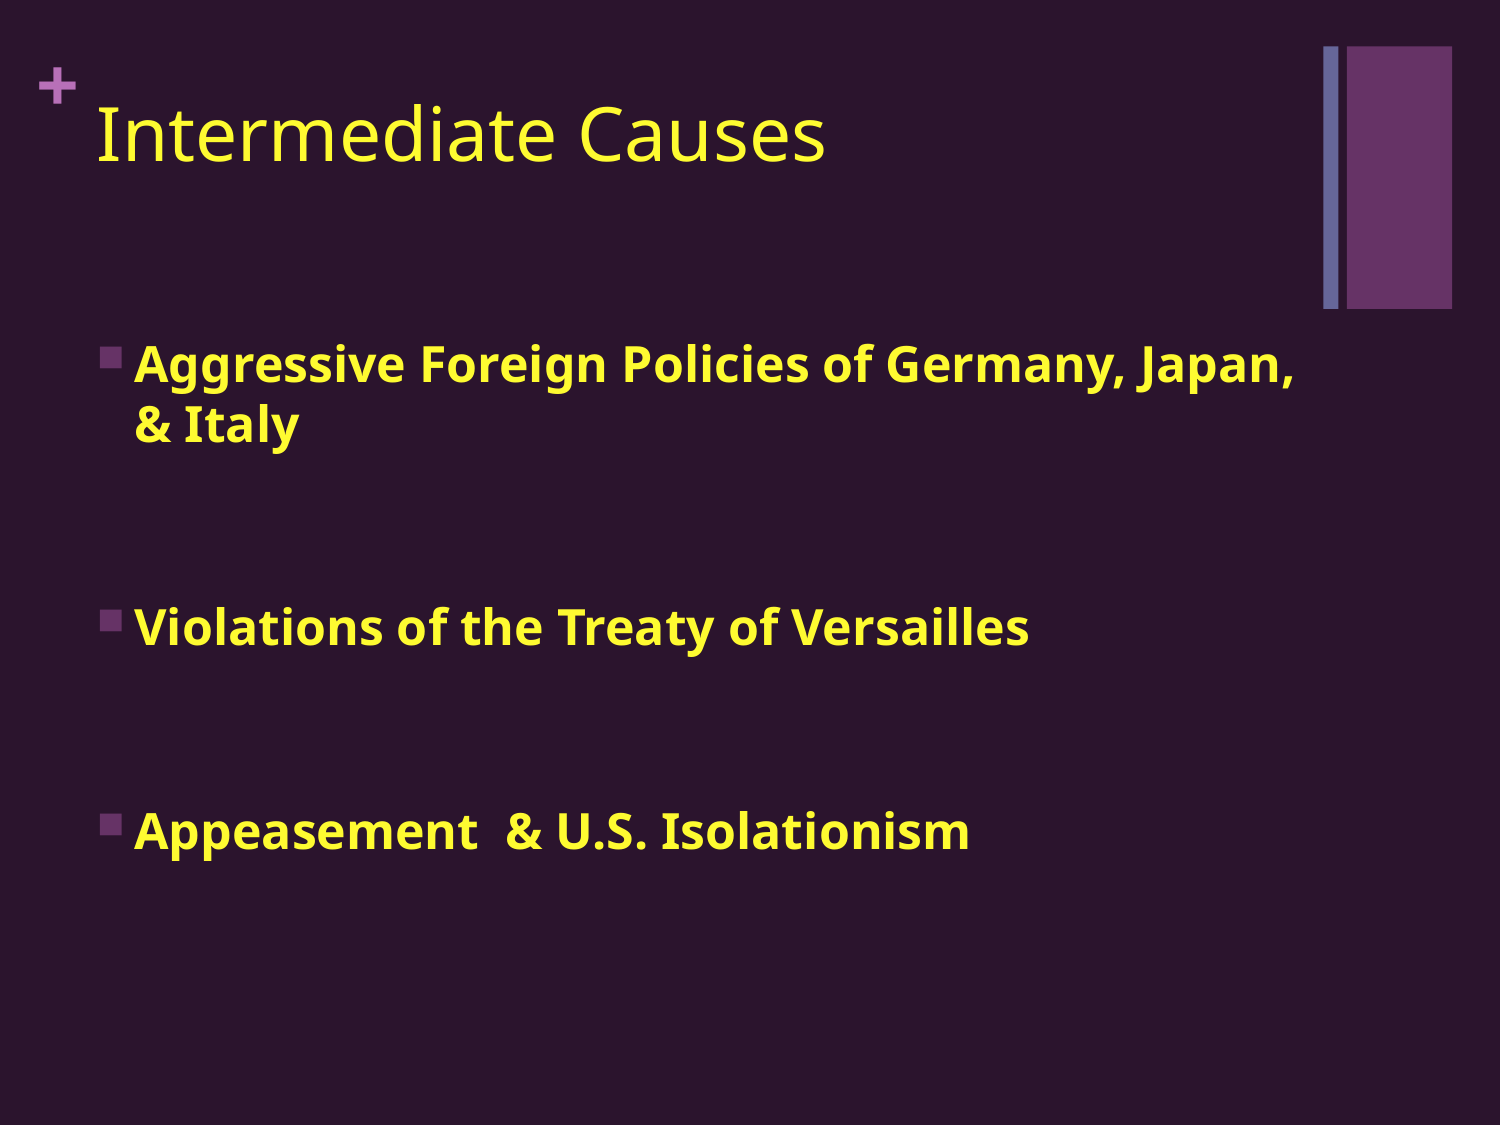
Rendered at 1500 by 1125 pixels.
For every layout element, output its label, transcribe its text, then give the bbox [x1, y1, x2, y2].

title Intermediate Causes [81, 79, 1322, 263]
list Aggressive Foreign Policies of Germany, Japan, & Italy Violations of the Treaty of Versailles Appeasement & U.S. Isolationism [81, 324, 1322, 1005]
